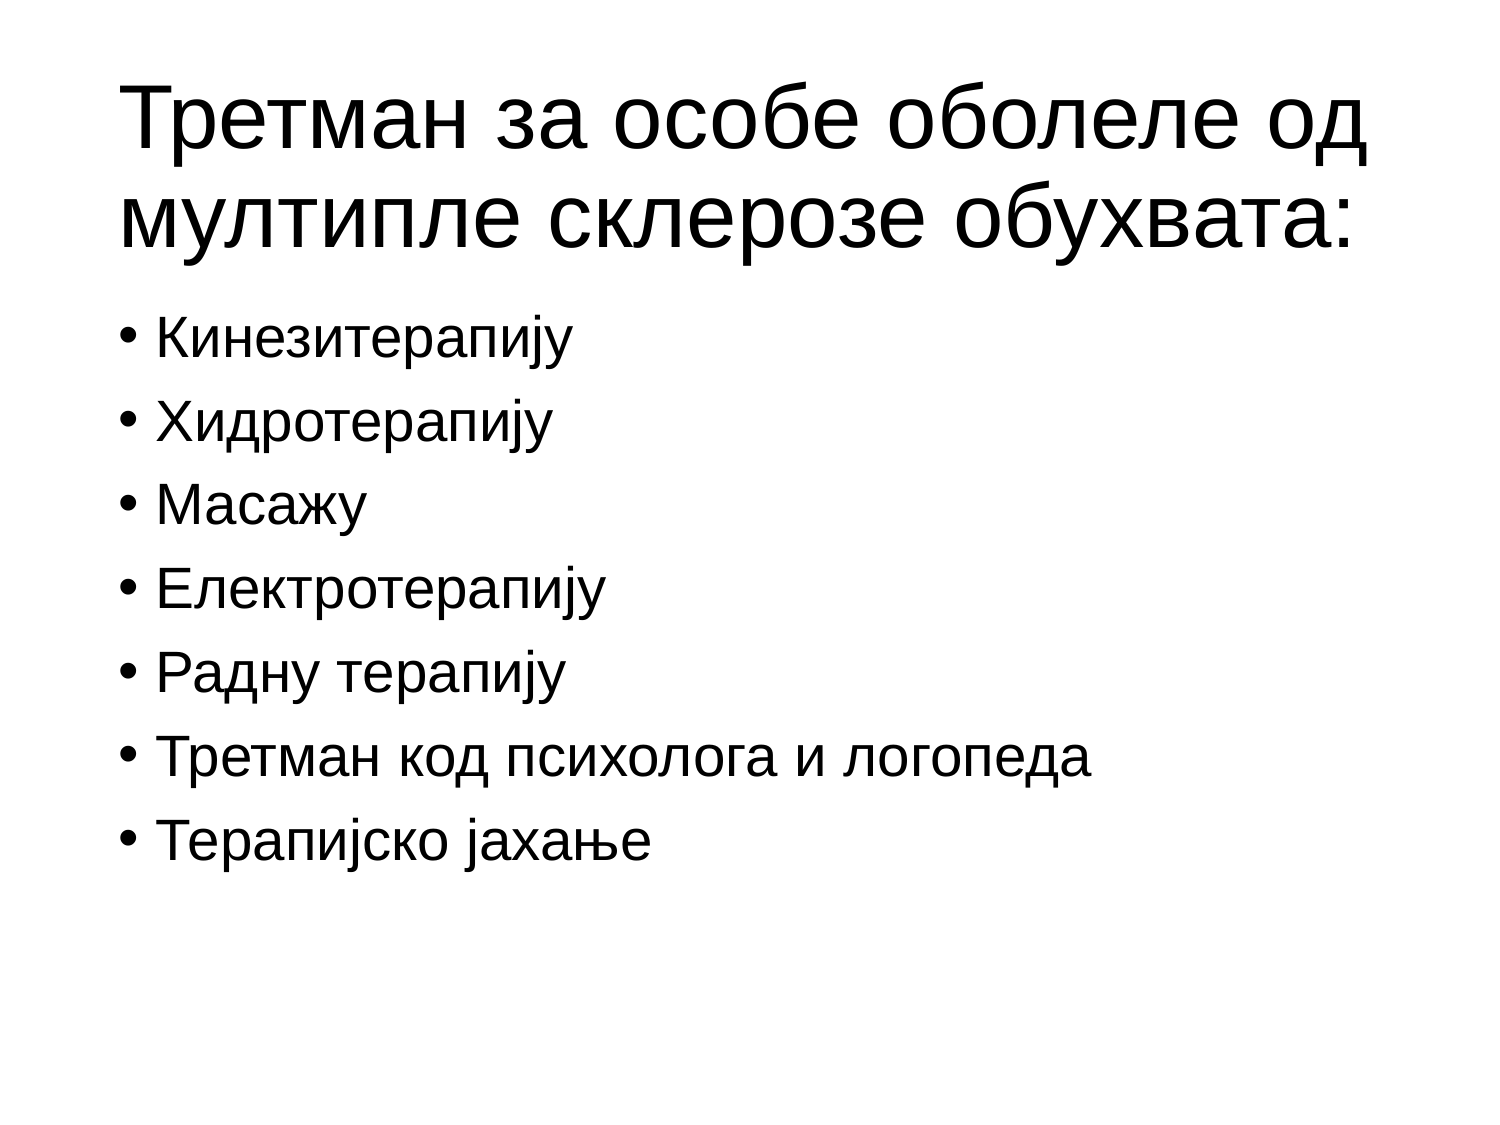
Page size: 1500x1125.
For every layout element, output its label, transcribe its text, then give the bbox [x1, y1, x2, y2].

list Кинезитерапију Хидротерапију Масажу Електротерапију Радну терапију Третман код психолога и логопеда Терапијско јахање [103, 299, 1397, 1014]
title Третман за особе оболеле од мултипле склерозе обухвата: [103, 59, 1397, 278]
